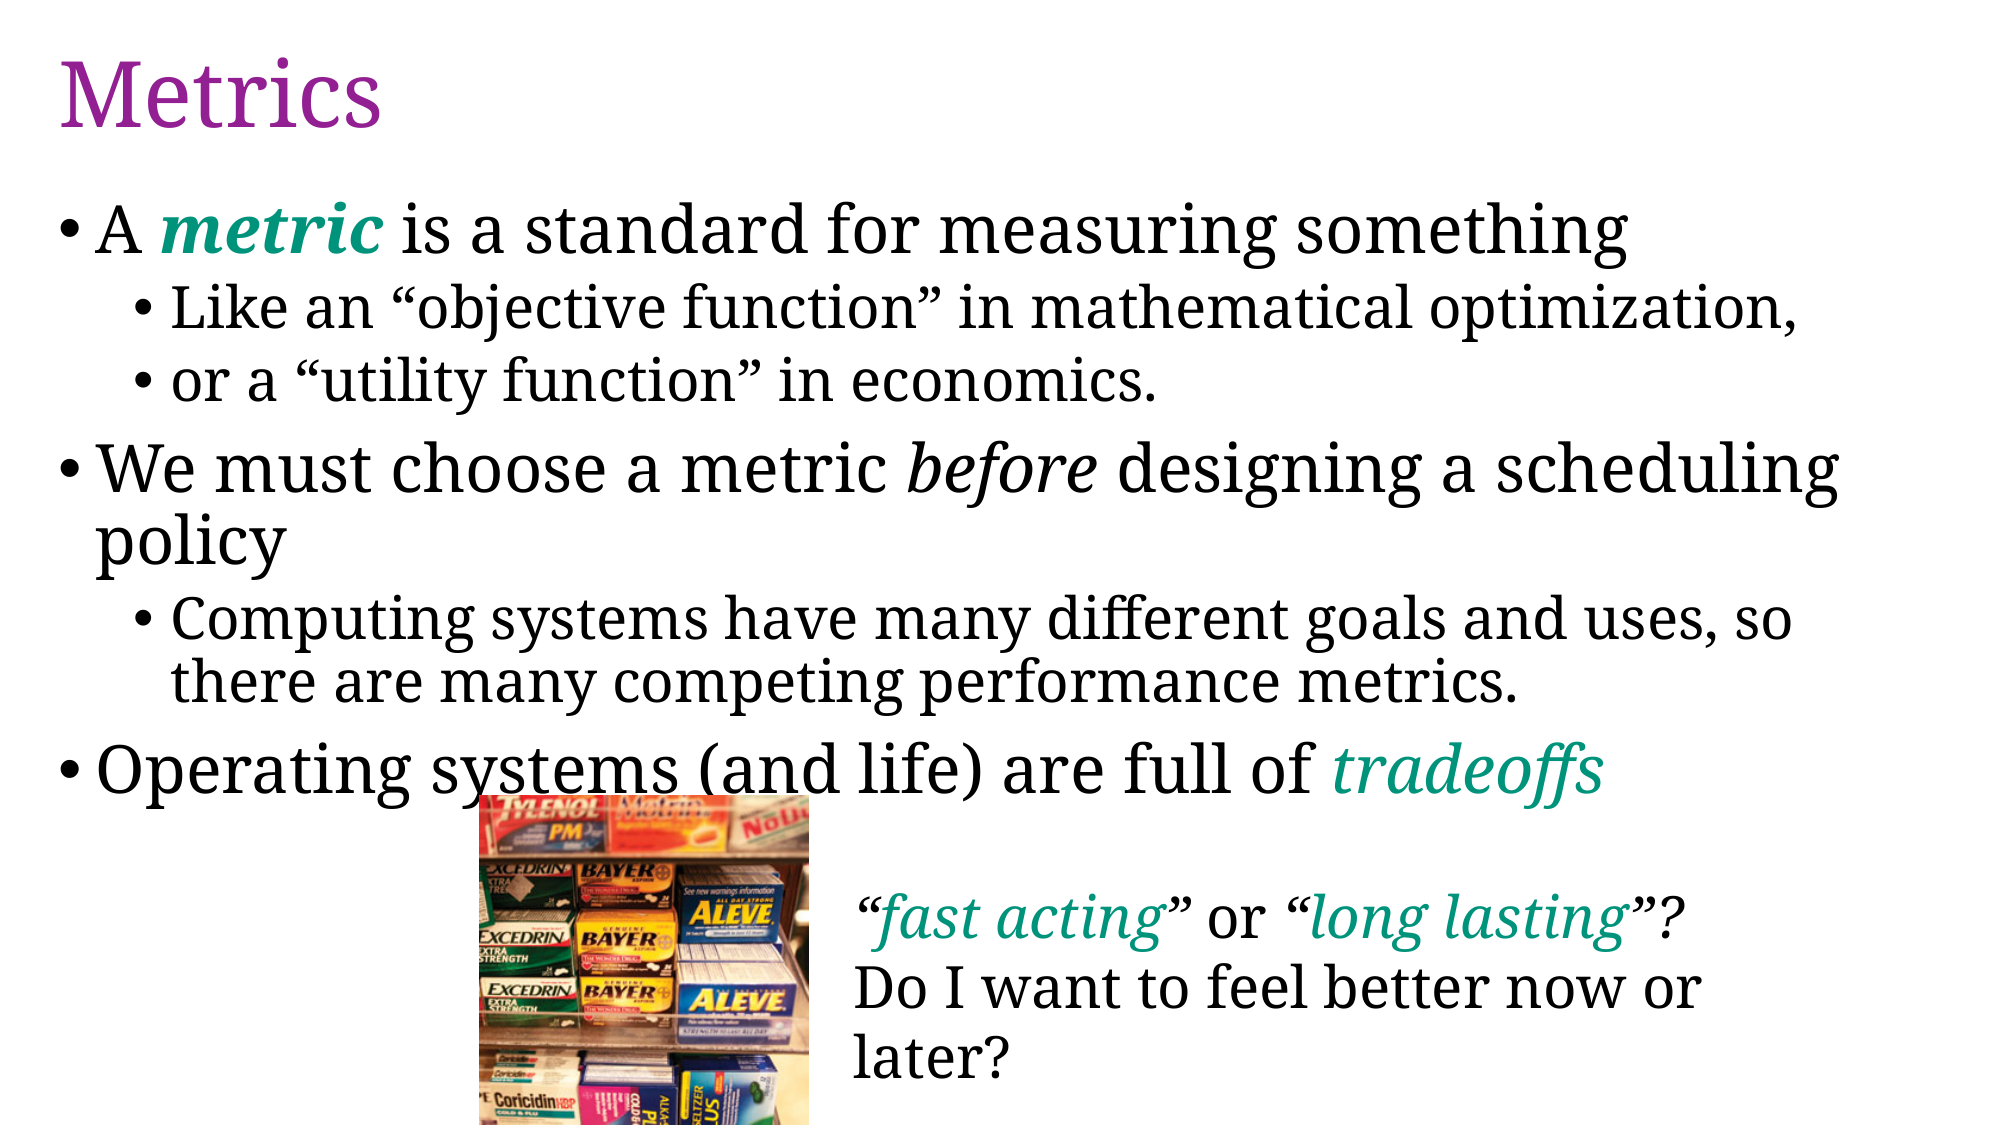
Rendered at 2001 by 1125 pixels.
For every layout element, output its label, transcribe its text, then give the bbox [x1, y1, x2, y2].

title Metrics [43, 25, 1953, 171]
list A metric is a standard for measuring something Like an “objective function” in mathematical optimization, or a “utility function” in economics. We must choose a metric before designing a scheduling policy Computing systems have many different goals and uses, so there are many competing performance metrics. Operating systems (and life) are full of tradeoffs [43, 188, 1953, 1106]
picture [479, 795, 809, 1125]
text_box “fast acting” or “long lasting”? Do I want to feel better now or later? [838, 873, 1867, 1098]
